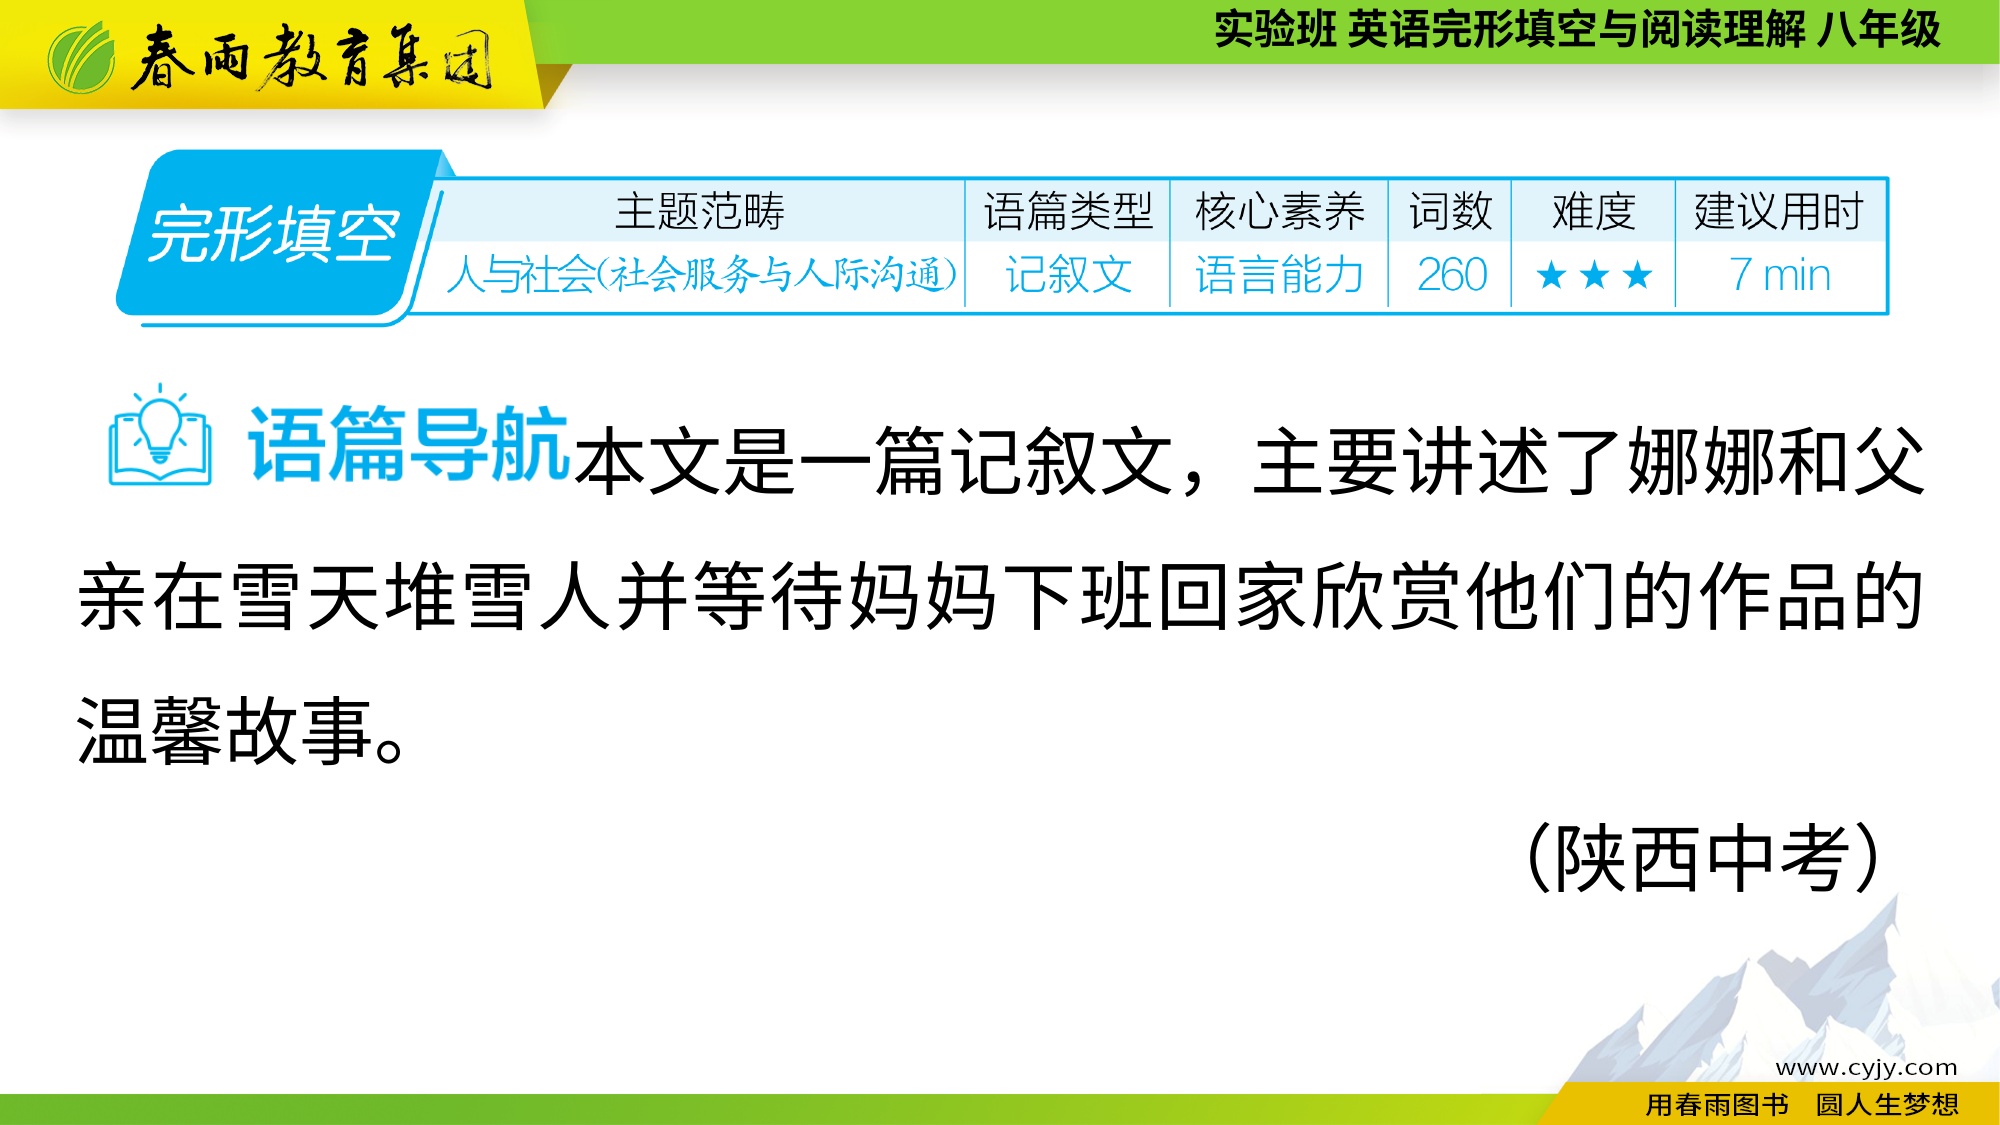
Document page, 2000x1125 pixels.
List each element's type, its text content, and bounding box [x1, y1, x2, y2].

list 本文是一篇记叙文，主要讲述了娜娜和父亲在雪天堆雪人并等待妈妈下班回家欣赏他们的作品的温馨故事。 [59, 361, 1944, 758]
picture [0, 0, 2000, 1125]
text_box （陕西中考） [59, 758, 1944, 909]
